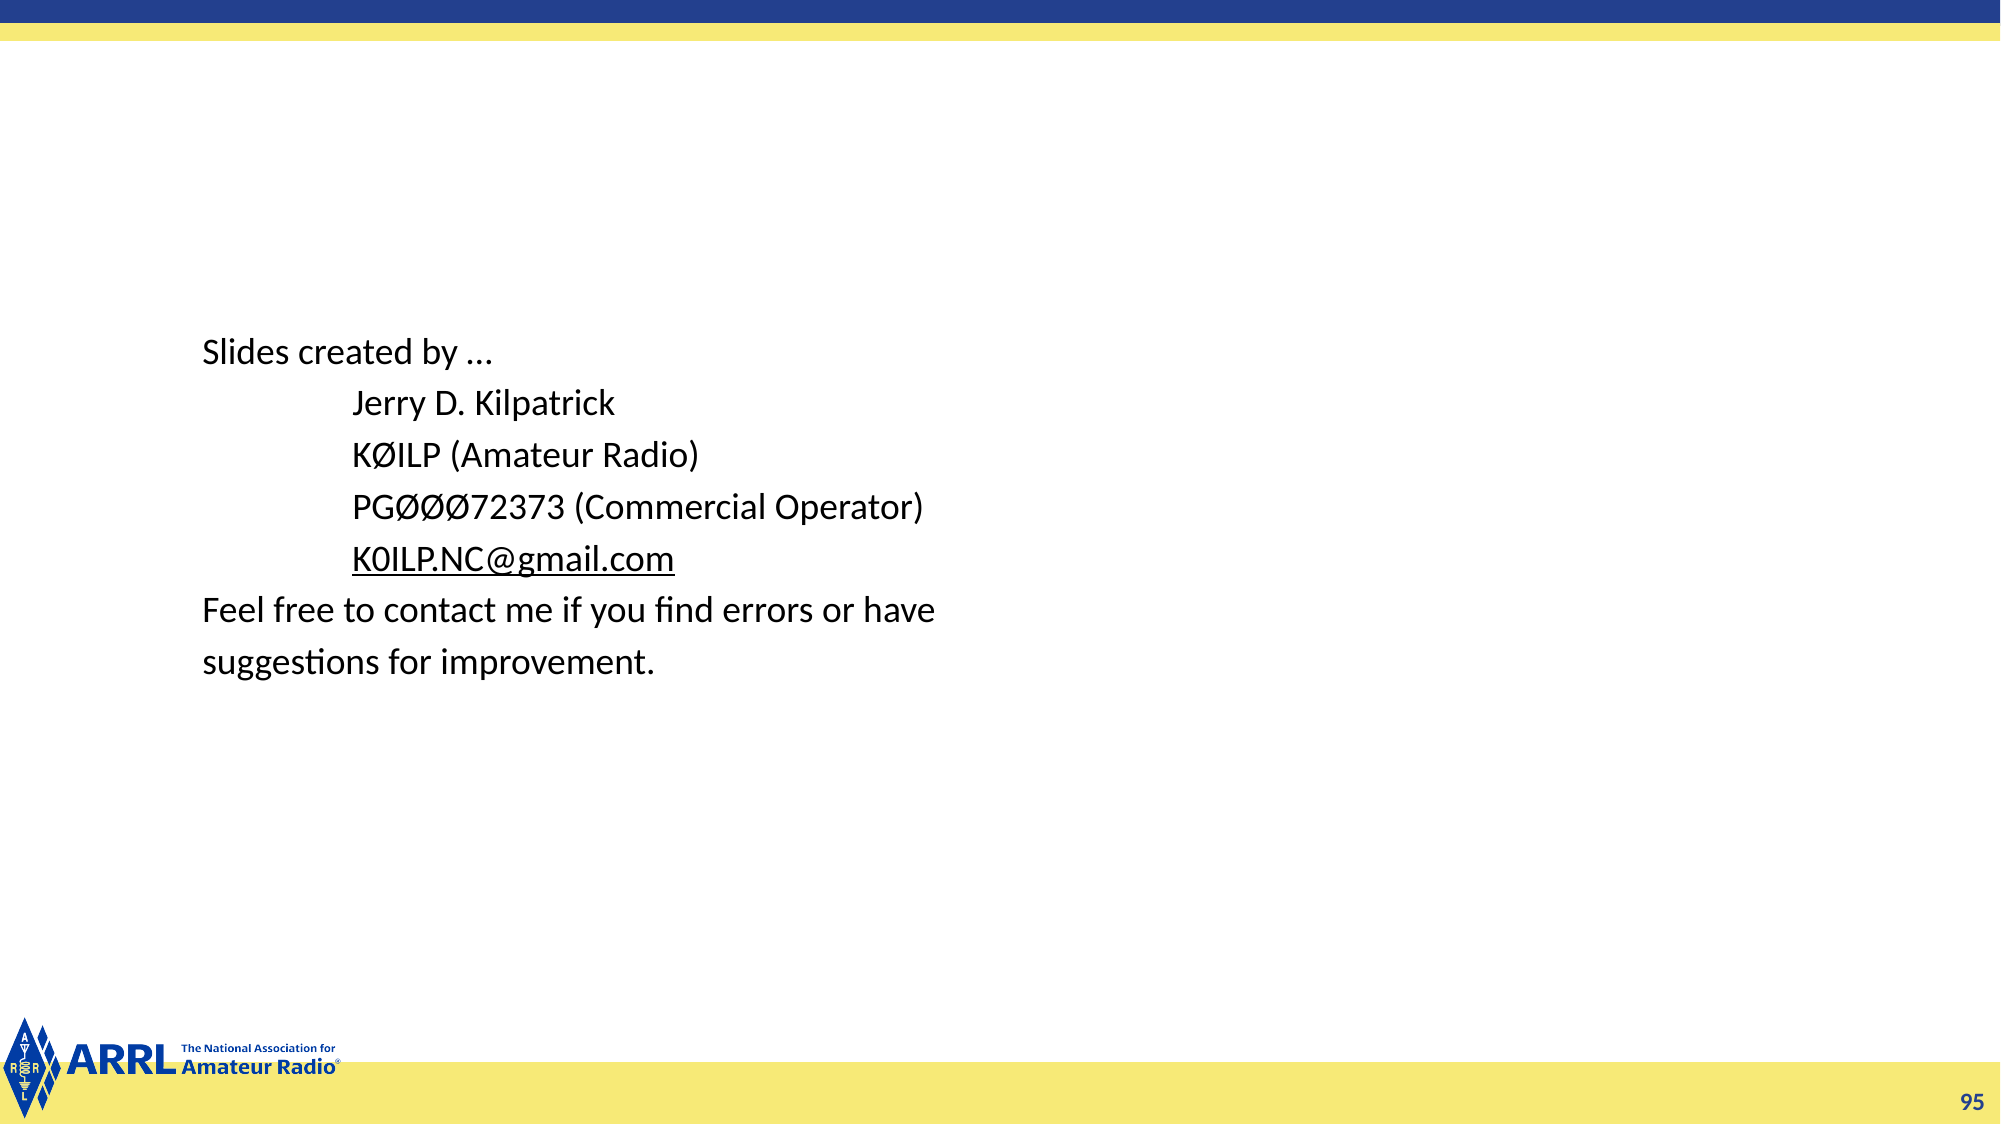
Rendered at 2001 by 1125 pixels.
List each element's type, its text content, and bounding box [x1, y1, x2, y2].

text_box Slides created by … Jerry D. Kilpatrick KØILP (Amateur Radio) PGØØØ72373 (Commercial Operator) K0ILP.NC@gmail.com Feel free to contact me if you find errors or have suggestions for improvement. [187, 312, 1038, 690]
picture [1, 1015, 342, 1121]
